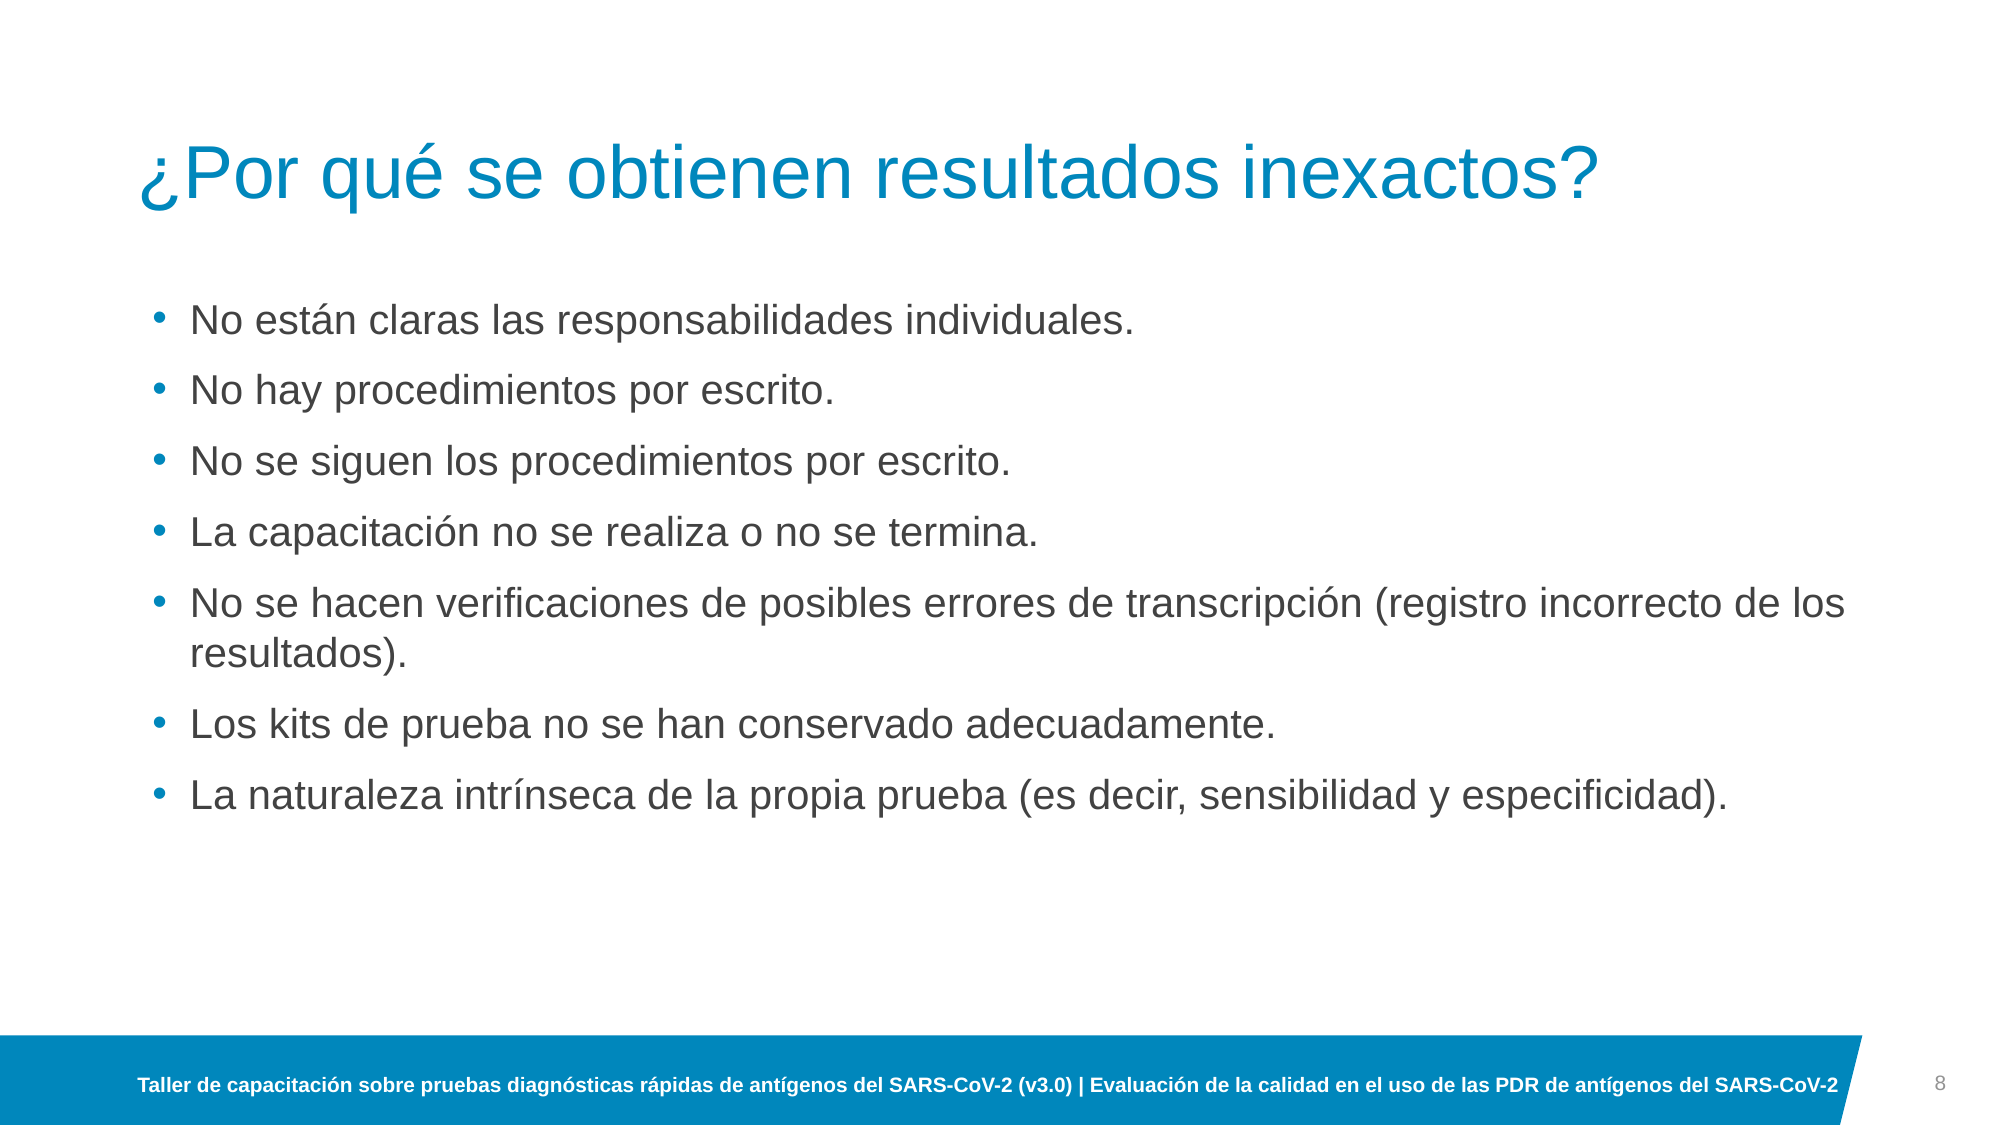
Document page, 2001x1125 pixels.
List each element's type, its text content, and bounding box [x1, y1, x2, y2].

list No están claras las responsabilidades individuales. No hay procedimientos por escrito. No se siguen los procedimientos por escrito. La capacitación no se realiza o no se termina. No se hacen verificaciones de posibles errores de transcripción (registro incorrecto de los resultados). Los kits de prueba no se han conservado adecuadamente. La naturaleza intrínseca de la propia prueba (es decir, sensibilidad y especificidad). [137, 284, 1863, 1014]
slide_number 8 [1862, 1035, 1947, 1125]
footer Taller de capacitación sobre pruebas diagnósticas rápidas de antígenos del SARS-CoV-2 (v3.0) | Evaluación de la calidad en el uso de las PDR de antígenos del SARS-CoV-2 [137, 1042, 1852, 1125]
title ¿Por qué se obtienen resultados inexactos? [137, 59, 1863, 215]
